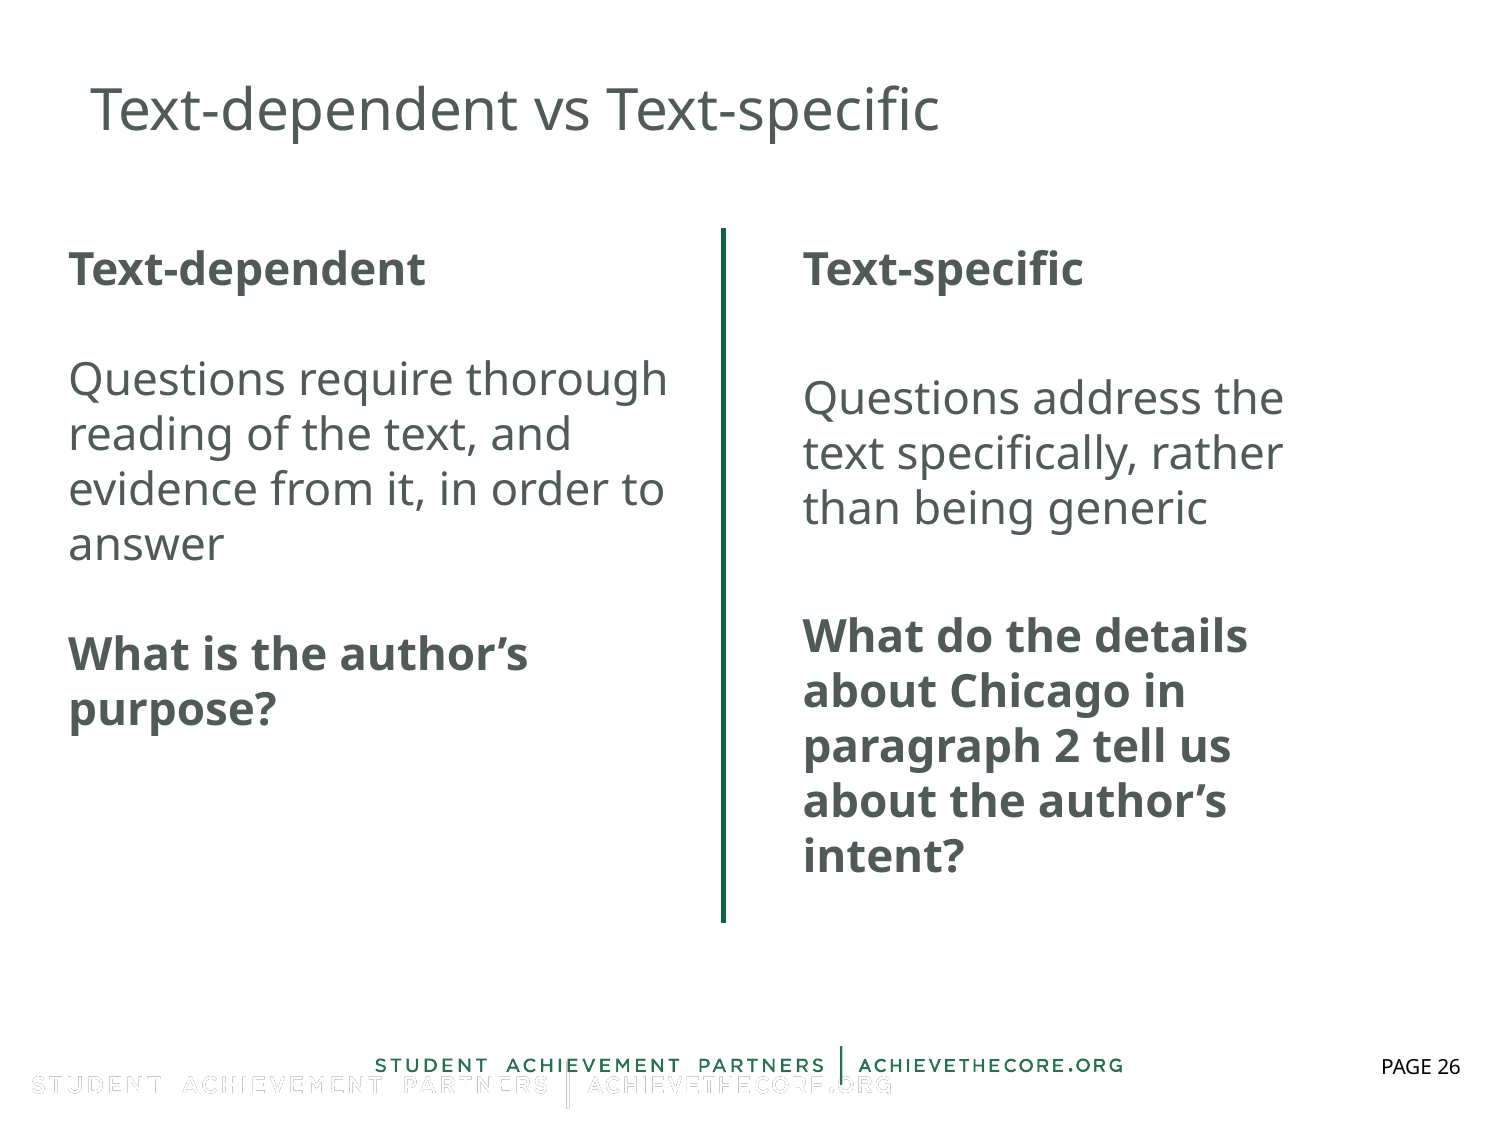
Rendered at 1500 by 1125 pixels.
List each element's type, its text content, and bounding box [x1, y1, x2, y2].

title Text-dependent vs Text-specific [75, 13, 1425, 202]
picture [12, 1046, 1122, 1112]
list Text-specific Questions address the text specifically, rather than being generic What do the details about Chicago in paragraph 2 tell us about the author’s intent? [787, 232, 1358, 963]
text_box Text-dependent Questions require thorough reading of the text, and evidence from it, in order to answer What is the author’s purpose? [53, 232, 704, 793]
